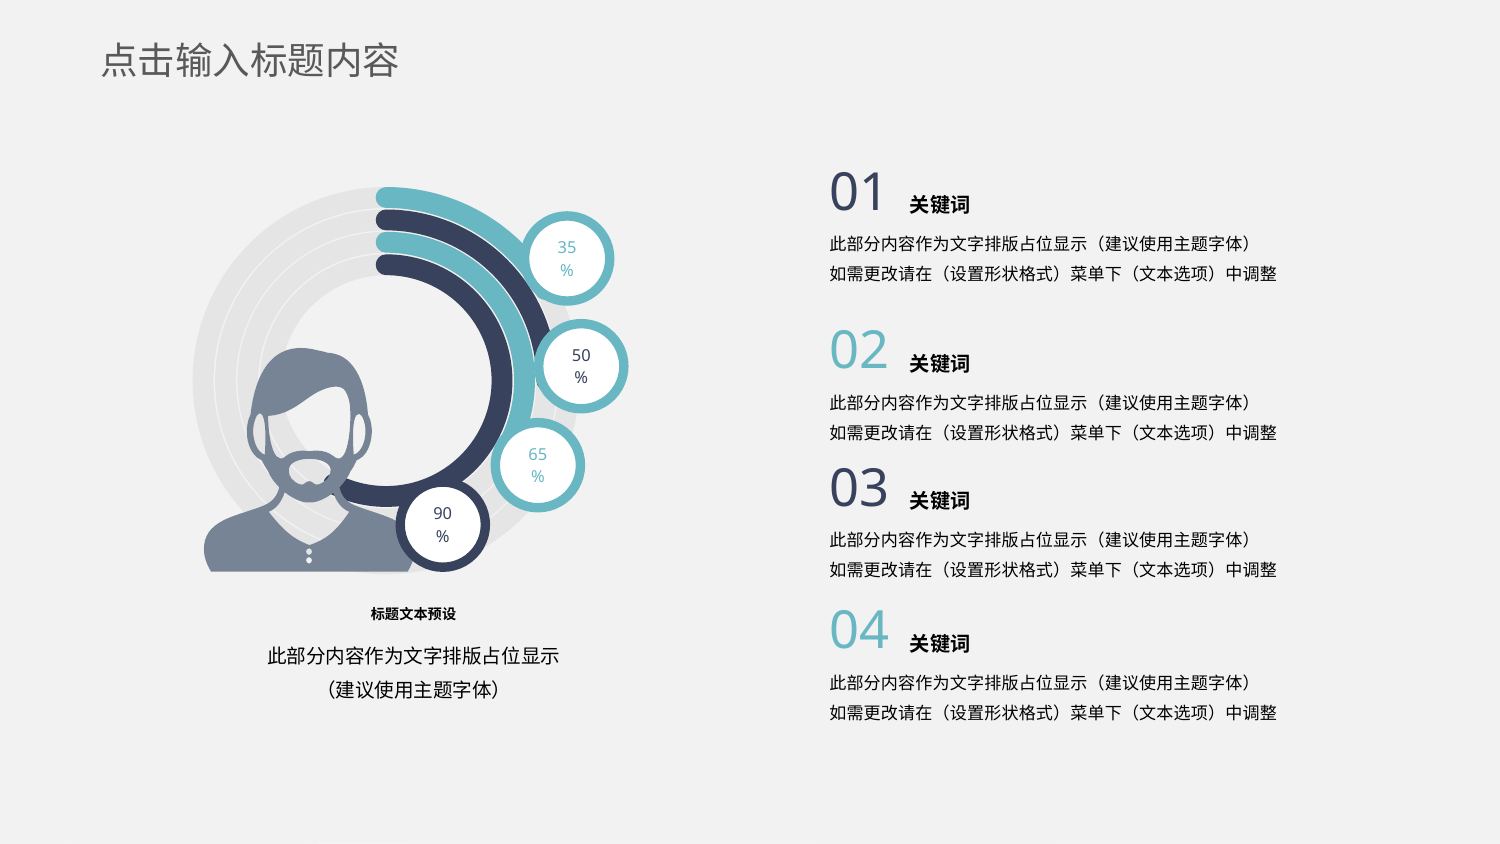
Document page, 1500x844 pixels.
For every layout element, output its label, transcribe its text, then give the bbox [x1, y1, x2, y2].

text_box 标题文本预设 [244, 595, 583, 632]
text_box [829, 591, 1285, 727]
text_box 点击输入标题内容 [100, 28, 450, 91]
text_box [829, 311, 1285, 447]
text_box 此部分内容作为文字排版占位显示 （建议使用主题字体） [244, 635, 583, 704]
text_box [829, 448, 1285, 585]
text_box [829, 152, 1285, 288]
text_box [202, 197, 625, 572]
